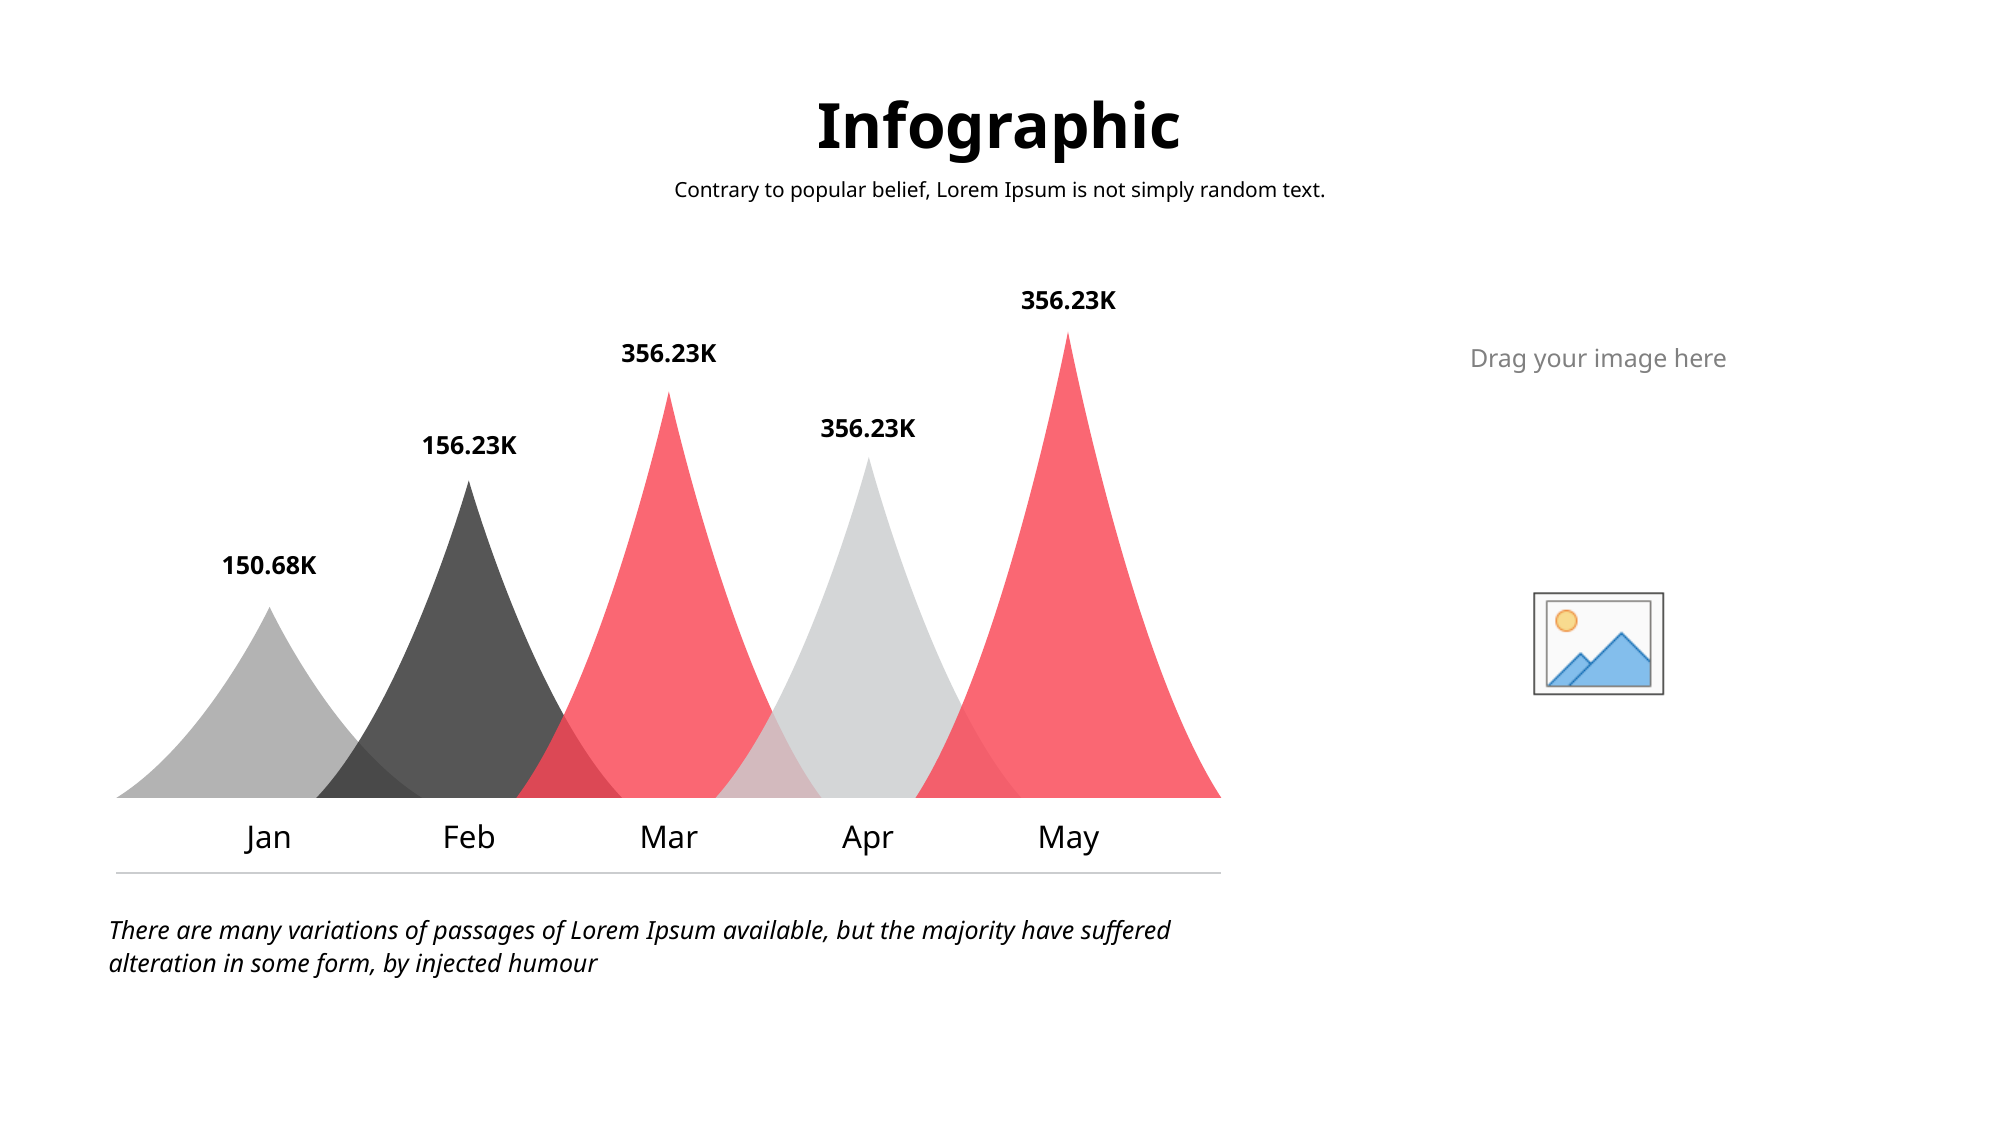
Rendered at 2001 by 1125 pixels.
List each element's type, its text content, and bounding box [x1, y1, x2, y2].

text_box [116, 276, 1222, 873]
text_box There are many variations of passages of Lorem Ipsum available, but the majority have suffered alteration in some form, by injected humour [93, 903, 1222, 986]
title Infographic [137, 78, 1863, 179]
subtitle Contrary to popular belief, Lorem Ipsum is not simply random text. [137, 179, 1863, 204]
picture [1302, 334, 1895, 953]
